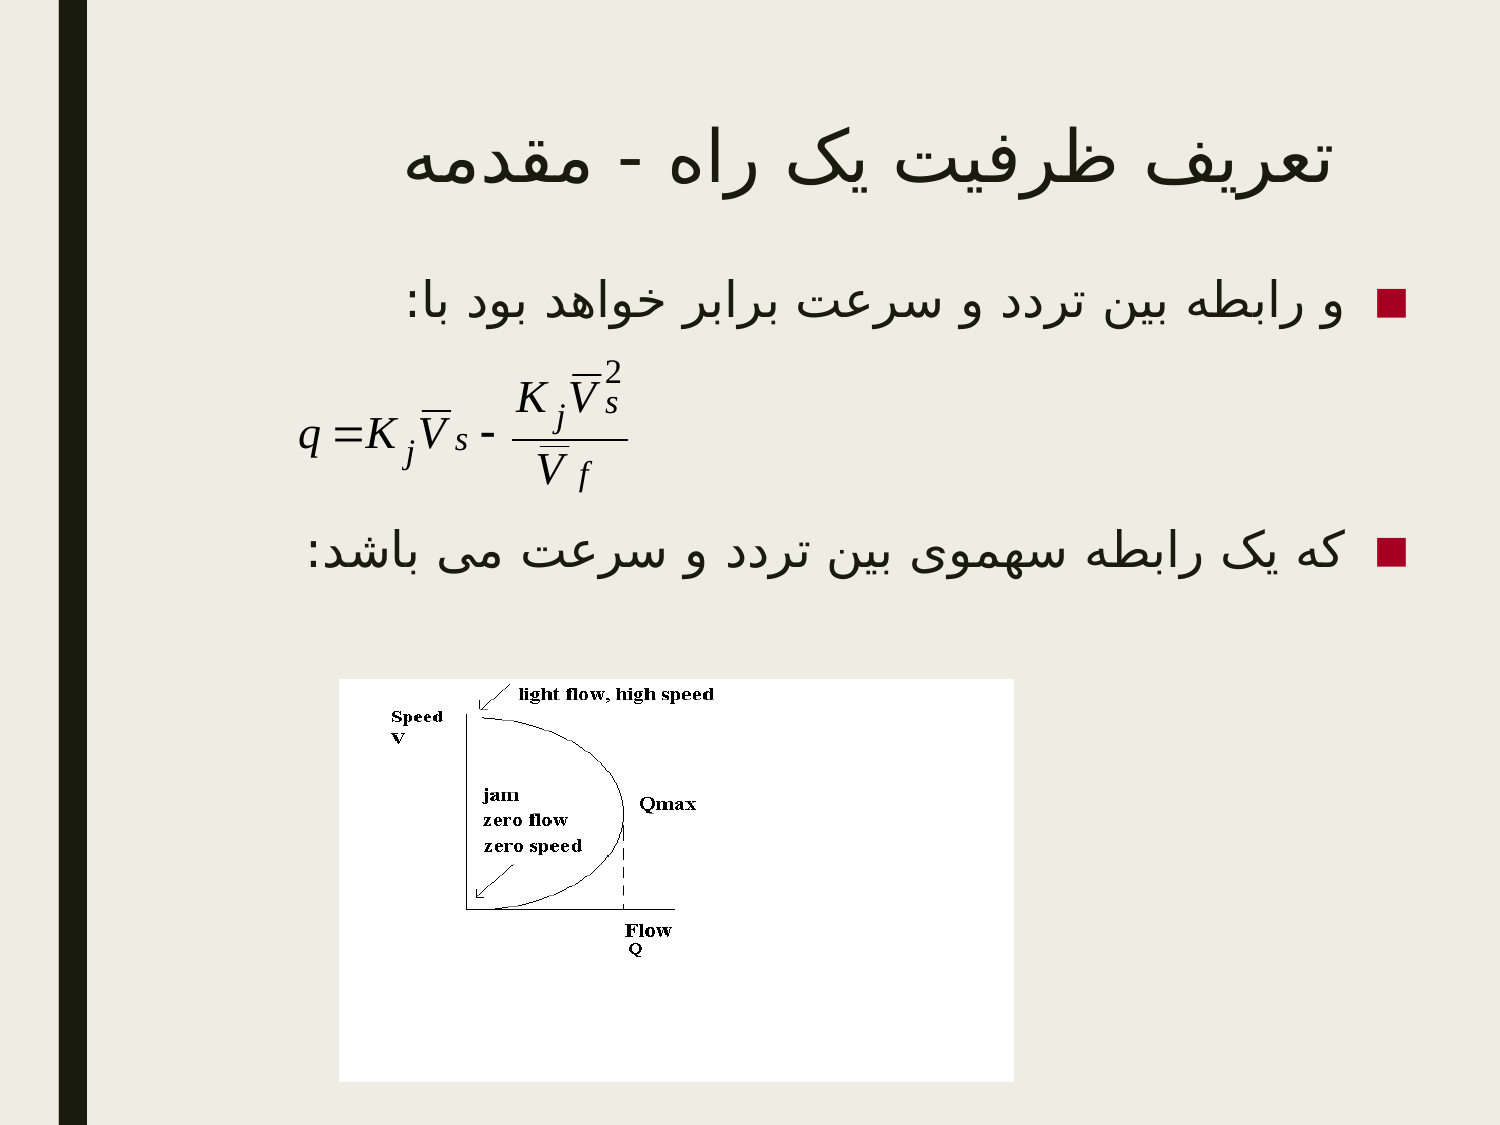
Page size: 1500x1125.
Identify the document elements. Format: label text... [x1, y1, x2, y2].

list و رابطه بین تردد و سرعت برابر خواهد بود با: که یک رابطه سهموی بین تردد و سرعت می باشد: [171, 267, 1425, 1071]
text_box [339, 679, 1014, 1082]
title تعریف ظرفیت یک راه - مقدمه [168, 112, 1351, 357]
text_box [292, 351, 636, 501]
